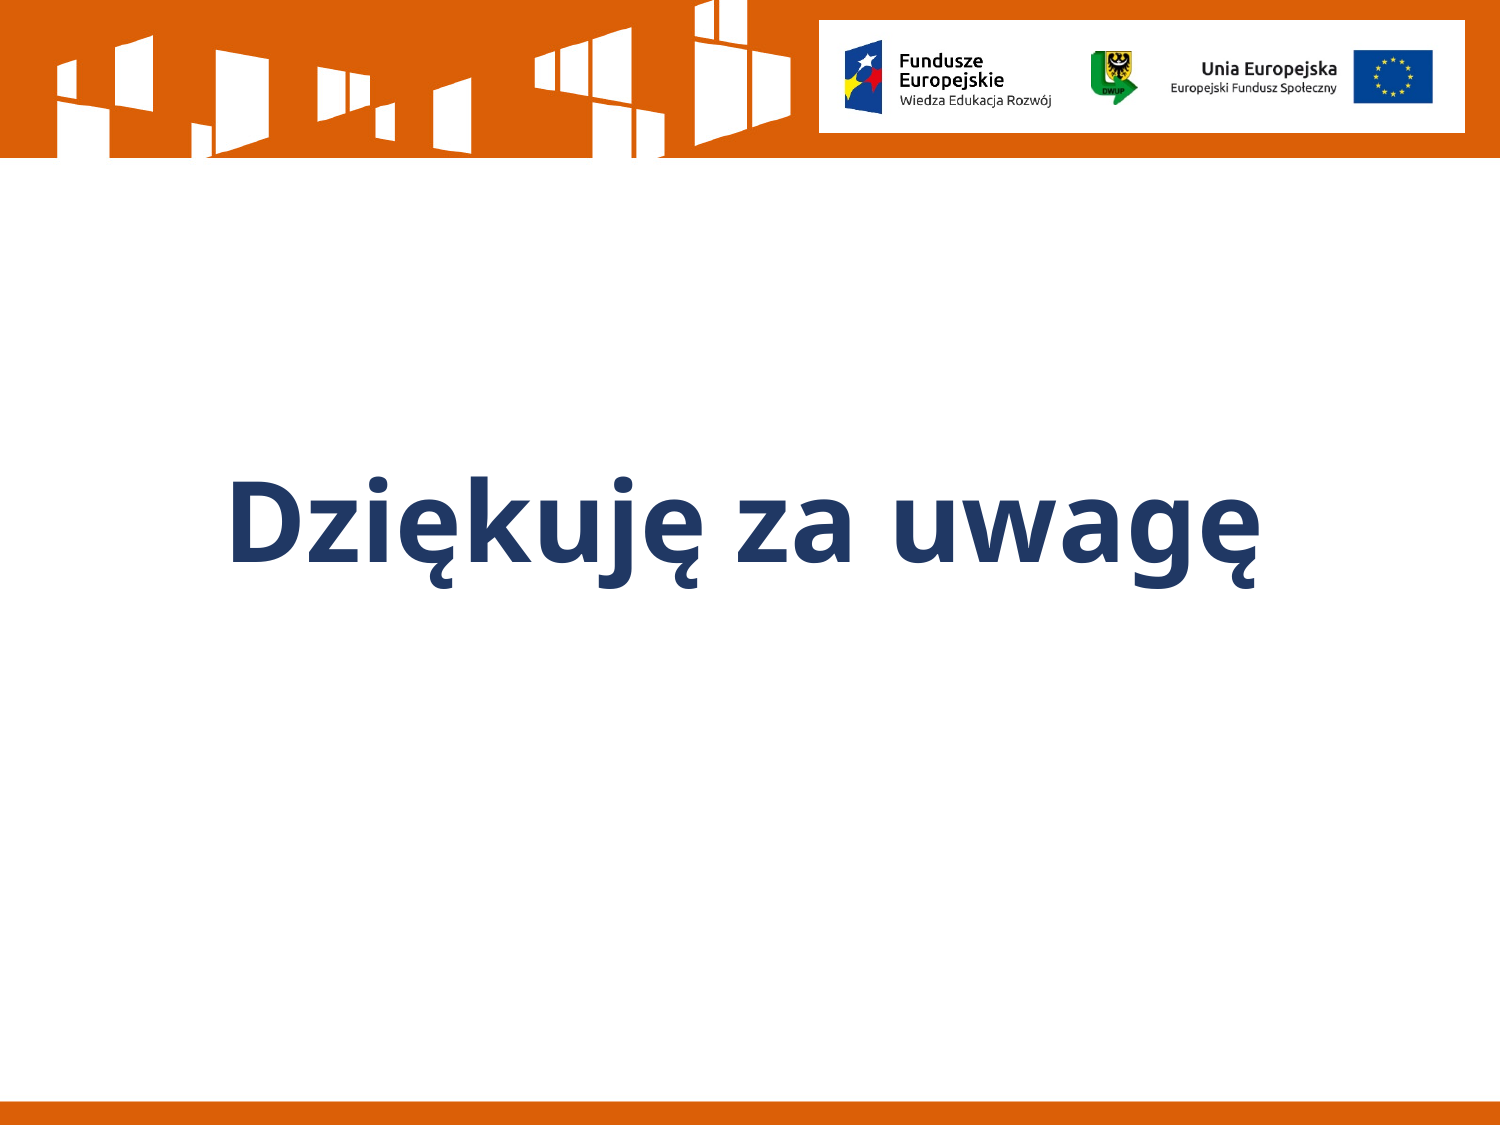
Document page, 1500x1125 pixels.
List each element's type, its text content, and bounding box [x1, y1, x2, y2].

picture [0, 0, 1500, 1125]
text_box [819, 20, 1465, 133]
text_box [826, 21, 1450, 133]
text_box Dziękuję za uwagę [41, 443, 1447, 863]
